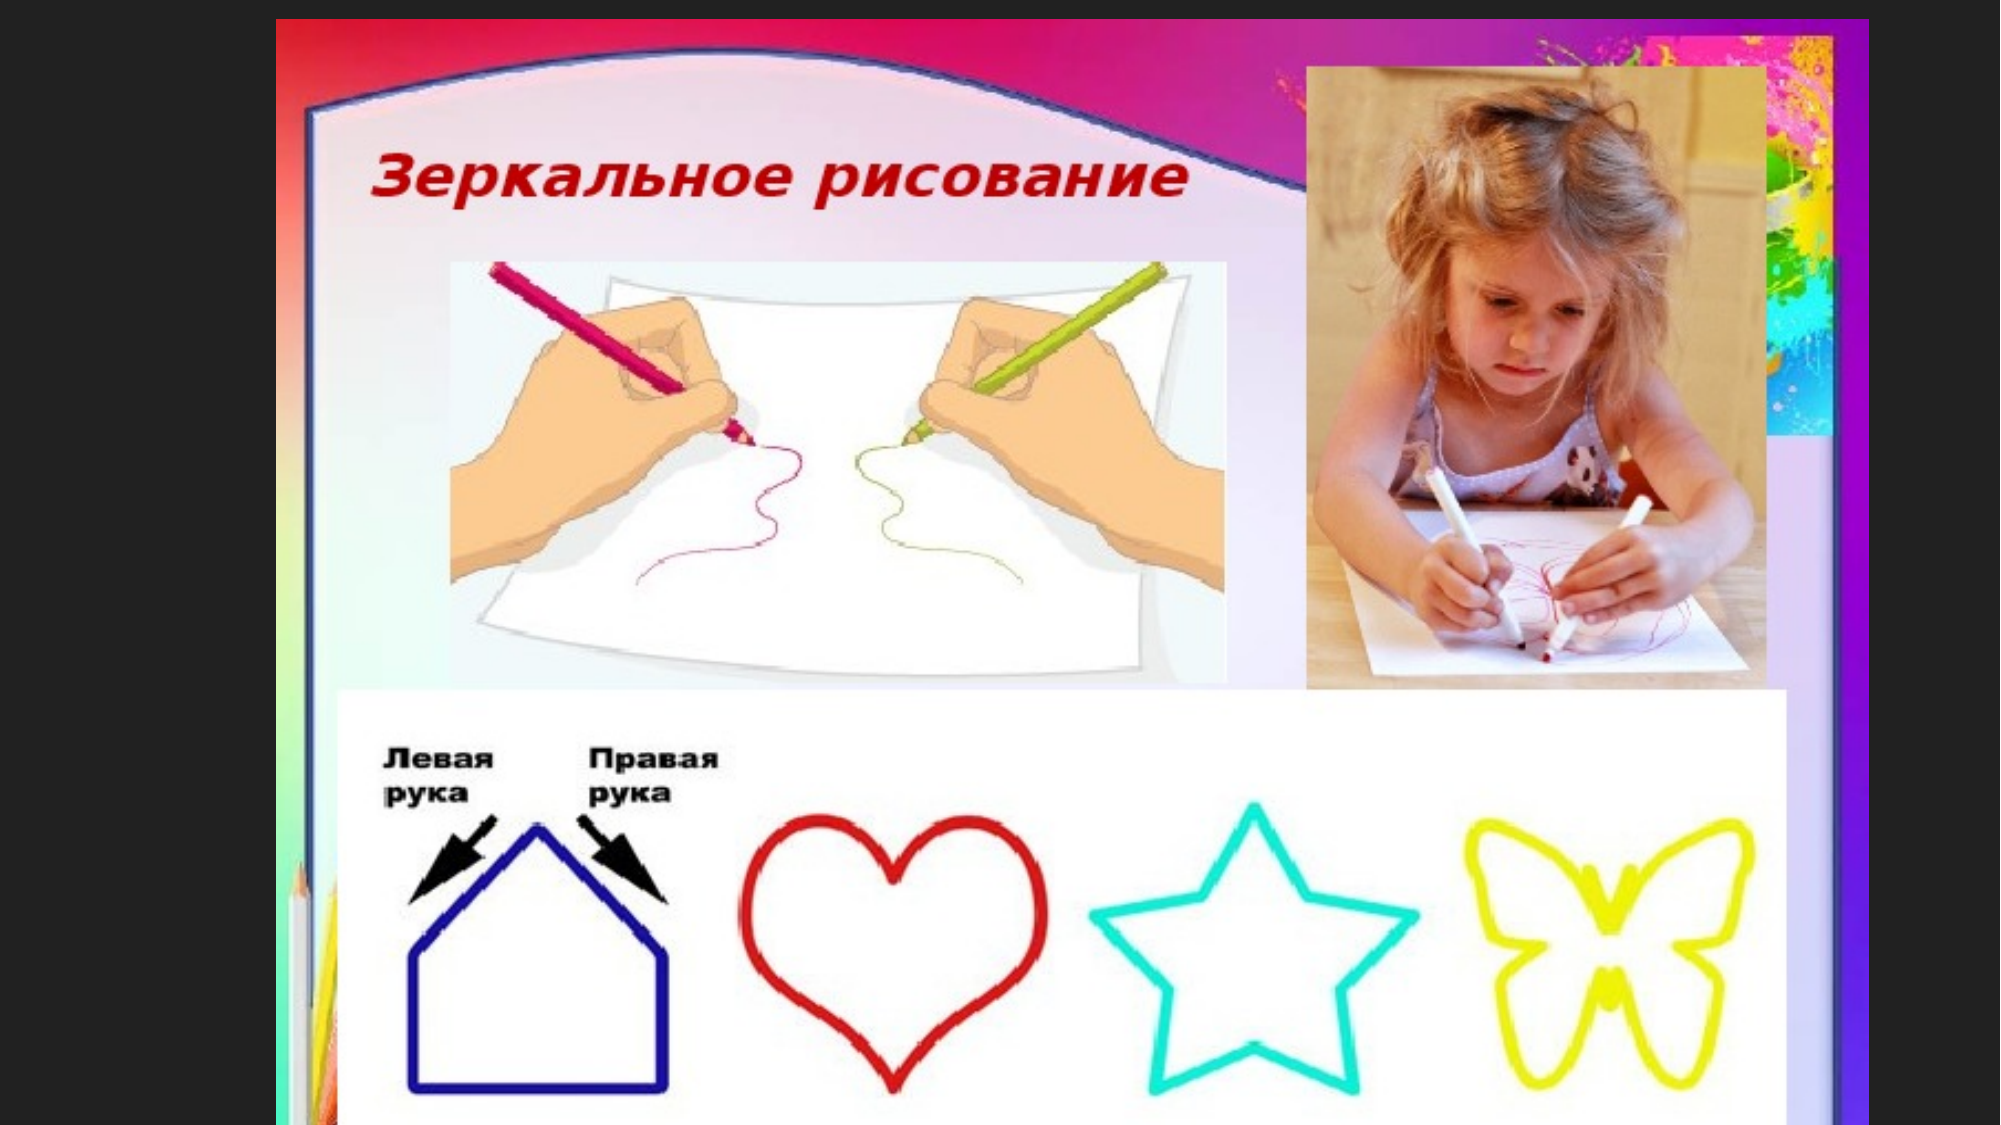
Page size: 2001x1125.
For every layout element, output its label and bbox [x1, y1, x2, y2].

picture [275, 19, 1869, 1125]
